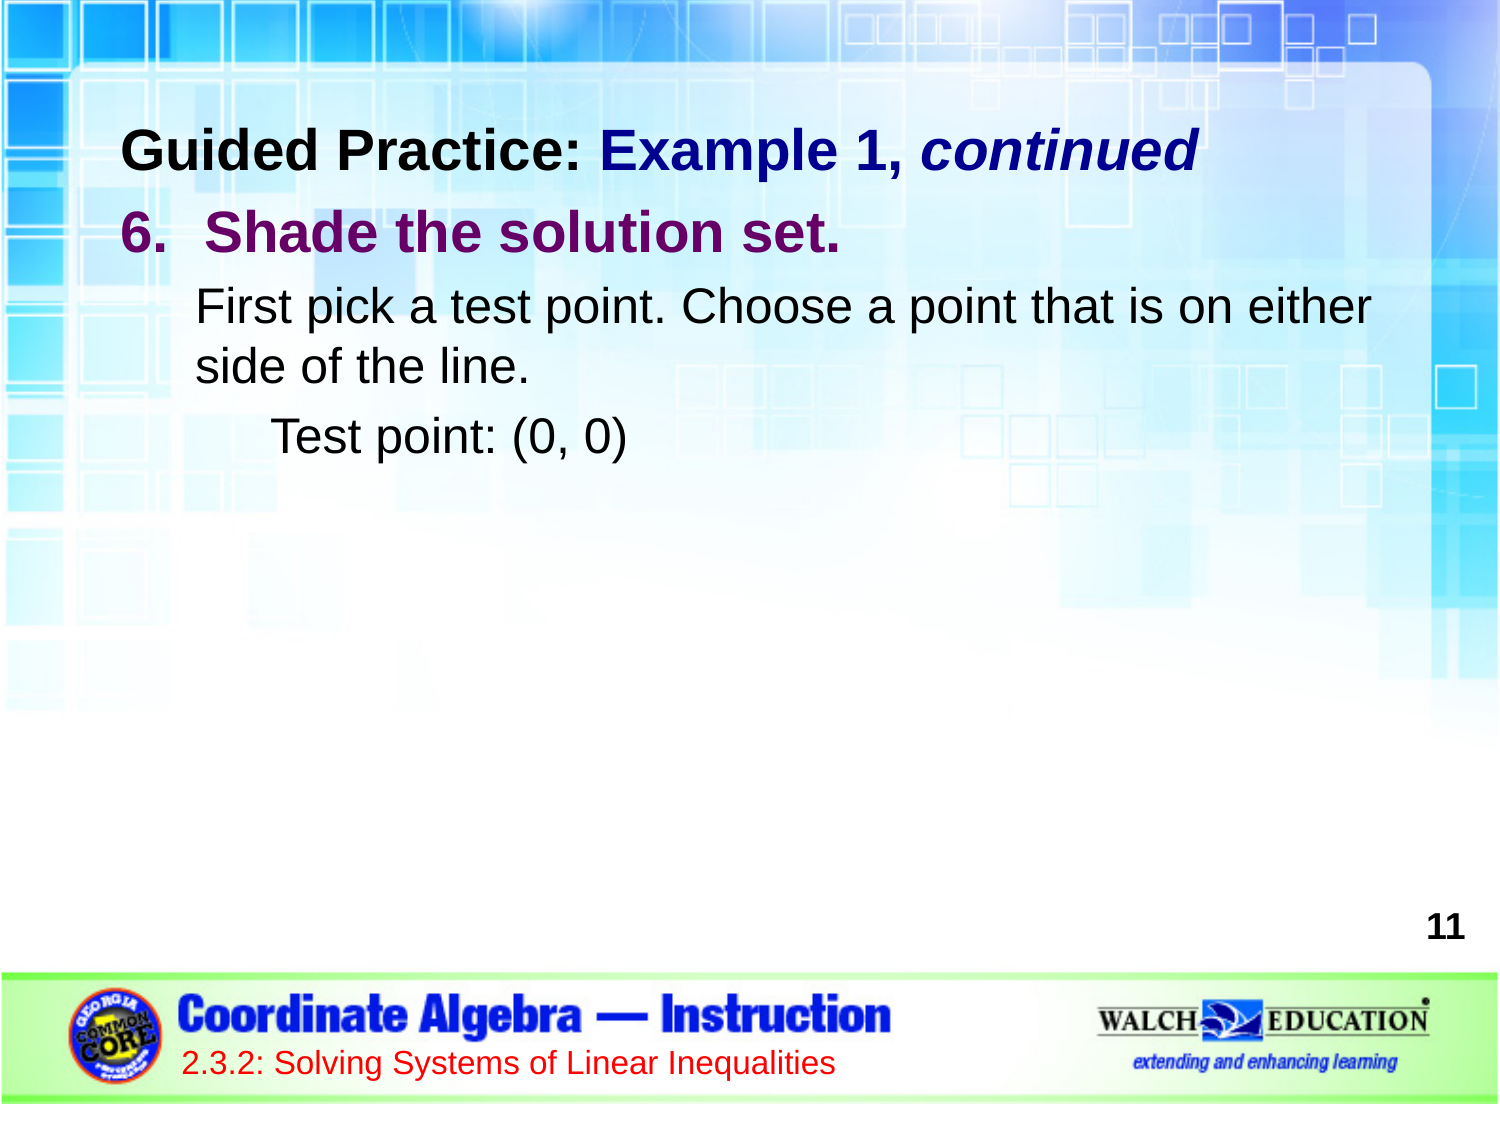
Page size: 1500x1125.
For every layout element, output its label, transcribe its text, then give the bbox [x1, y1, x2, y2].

picture [1, 0, 1500, 1104]
slide_number 11 [1361, 901, 1481, 949]
list 2.3.2: Solving Systems of Linear Inequalities [166, 1033, 1074, 1078]
subtitle Guided Practice: Example 1, continued Shade the solution set. First pick a test point. Choose a point that is on either side of the line. Test point: (0, 0) [105, 105, 1394, 925]
